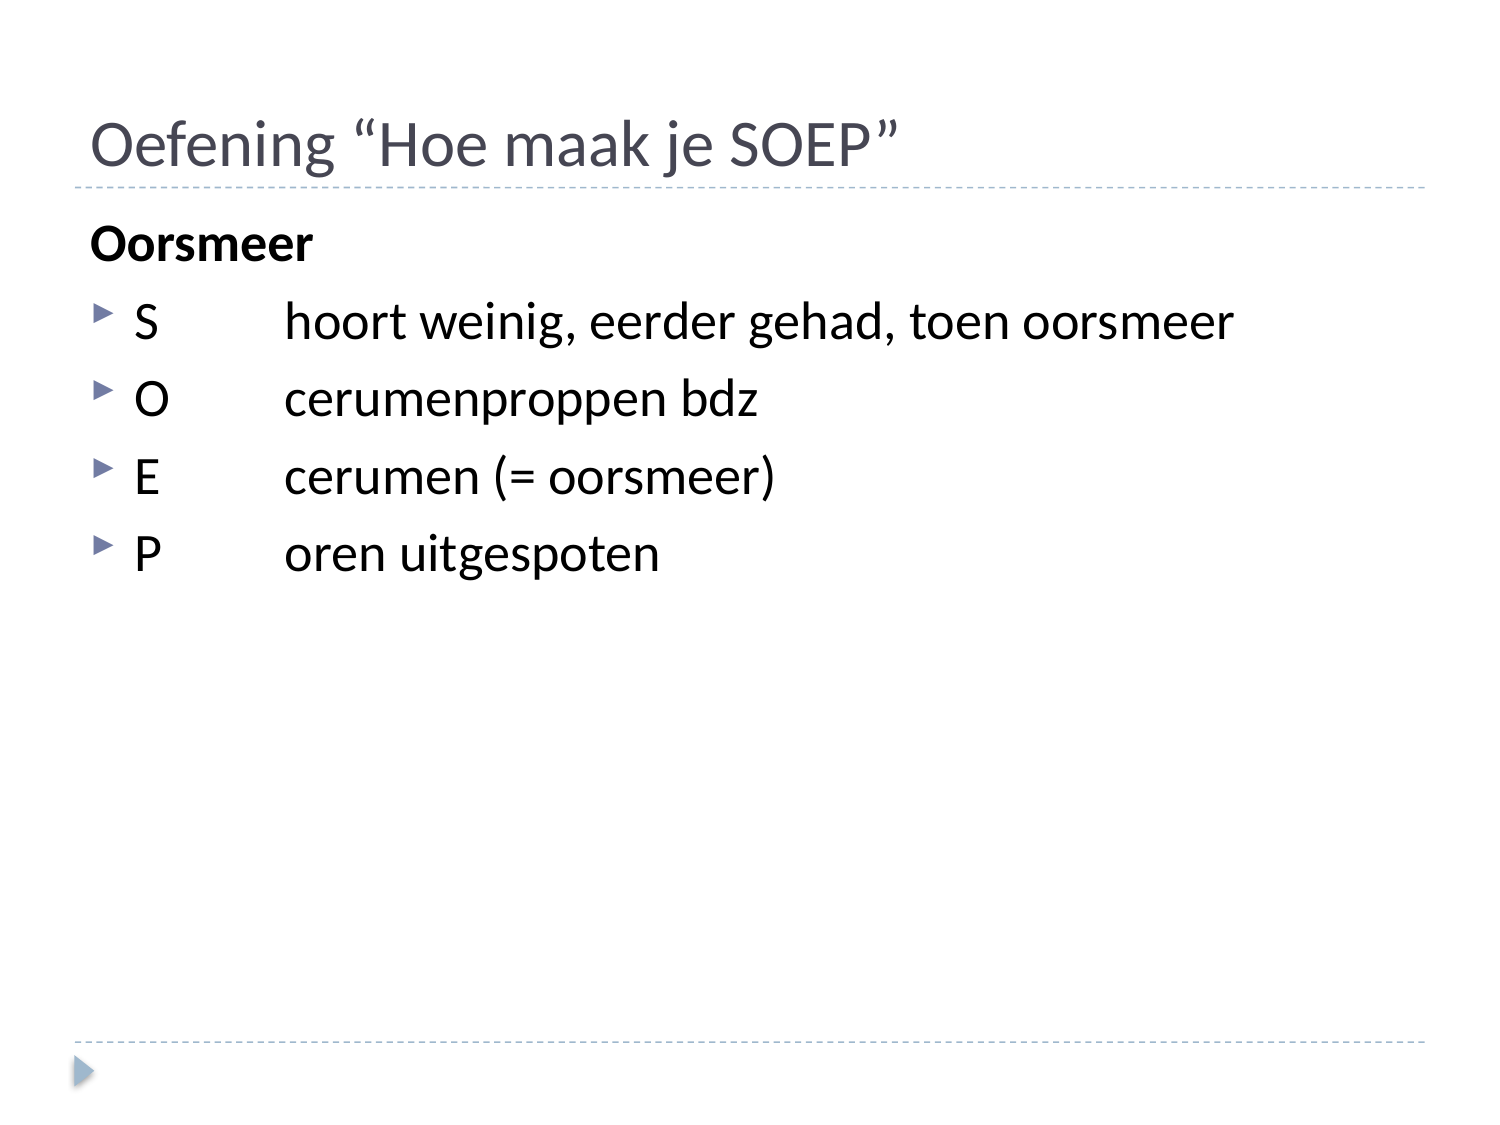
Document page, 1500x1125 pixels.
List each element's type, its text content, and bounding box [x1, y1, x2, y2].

title Oefening “Hoe maak je SOEP” [74, 24, 1426, 188]
list Oorsmeer S hoort weinig, eerder gehad, toen oorsmeer O cerumenproppen bdz E cerumen (= oorsmeer) P oren uitgespoten [74, 199, 1426, 1011]
